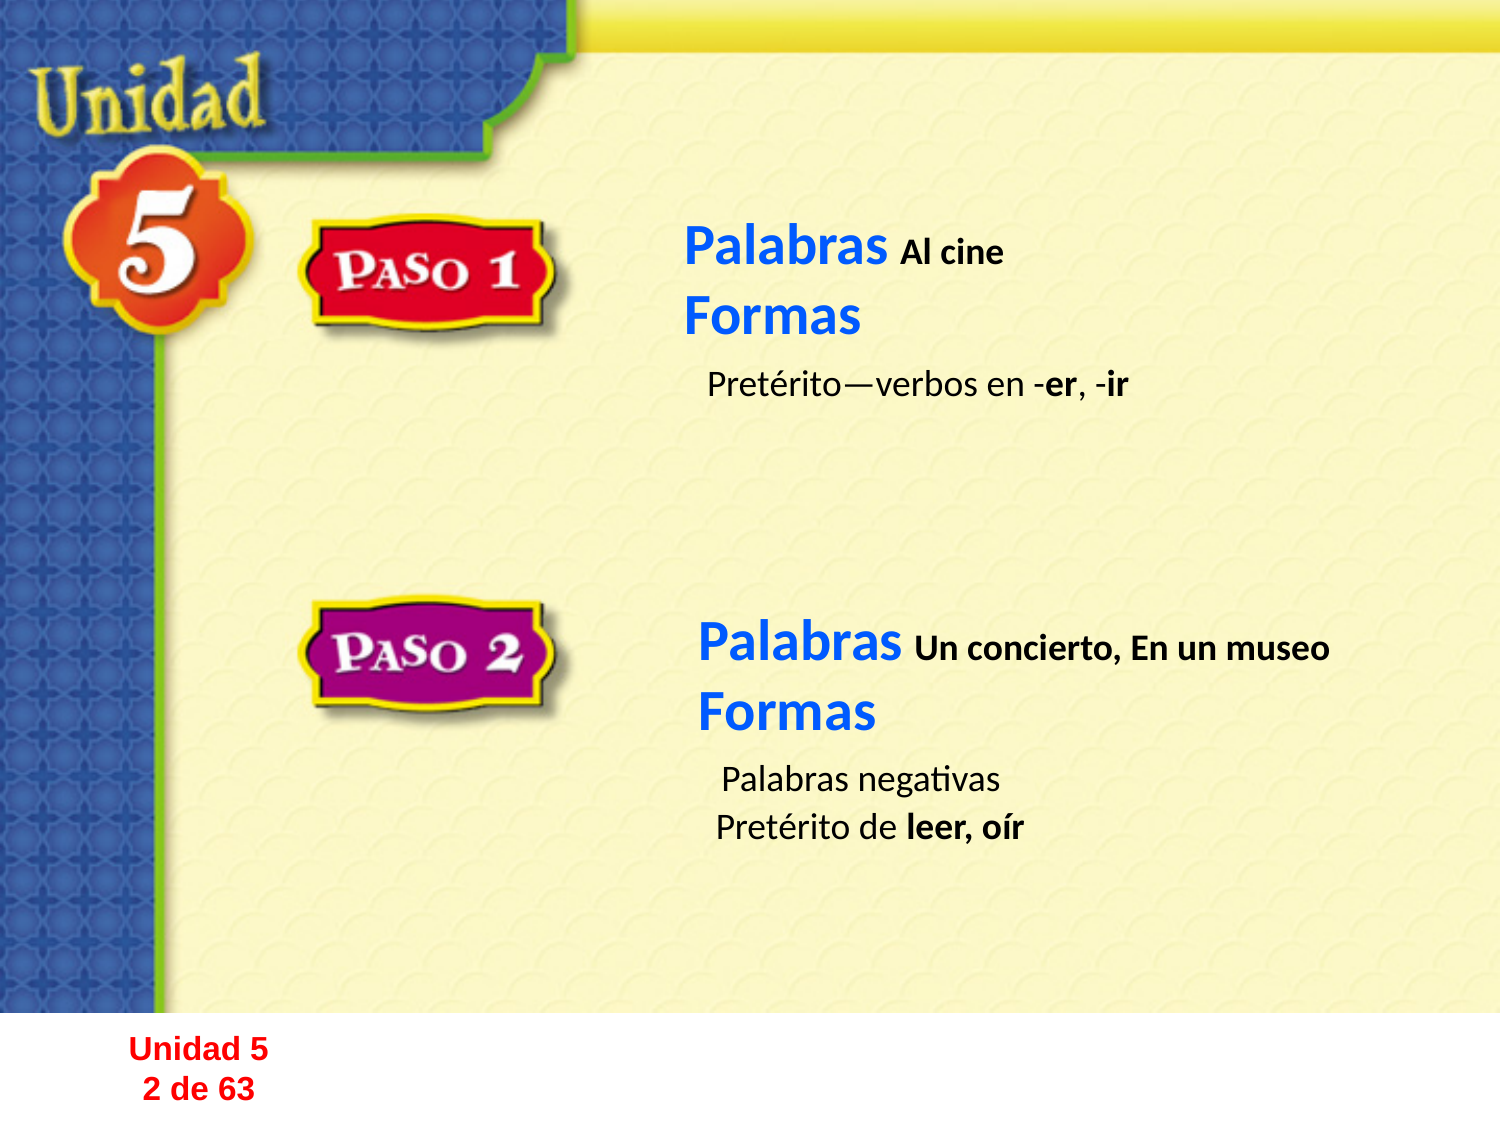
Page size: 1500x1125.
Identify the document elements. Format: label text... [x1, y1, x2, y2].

picture [0, 0, 1500, 1013]
text_box Unidad 5 2 de 63 [108, 1021, 290, 1115]
